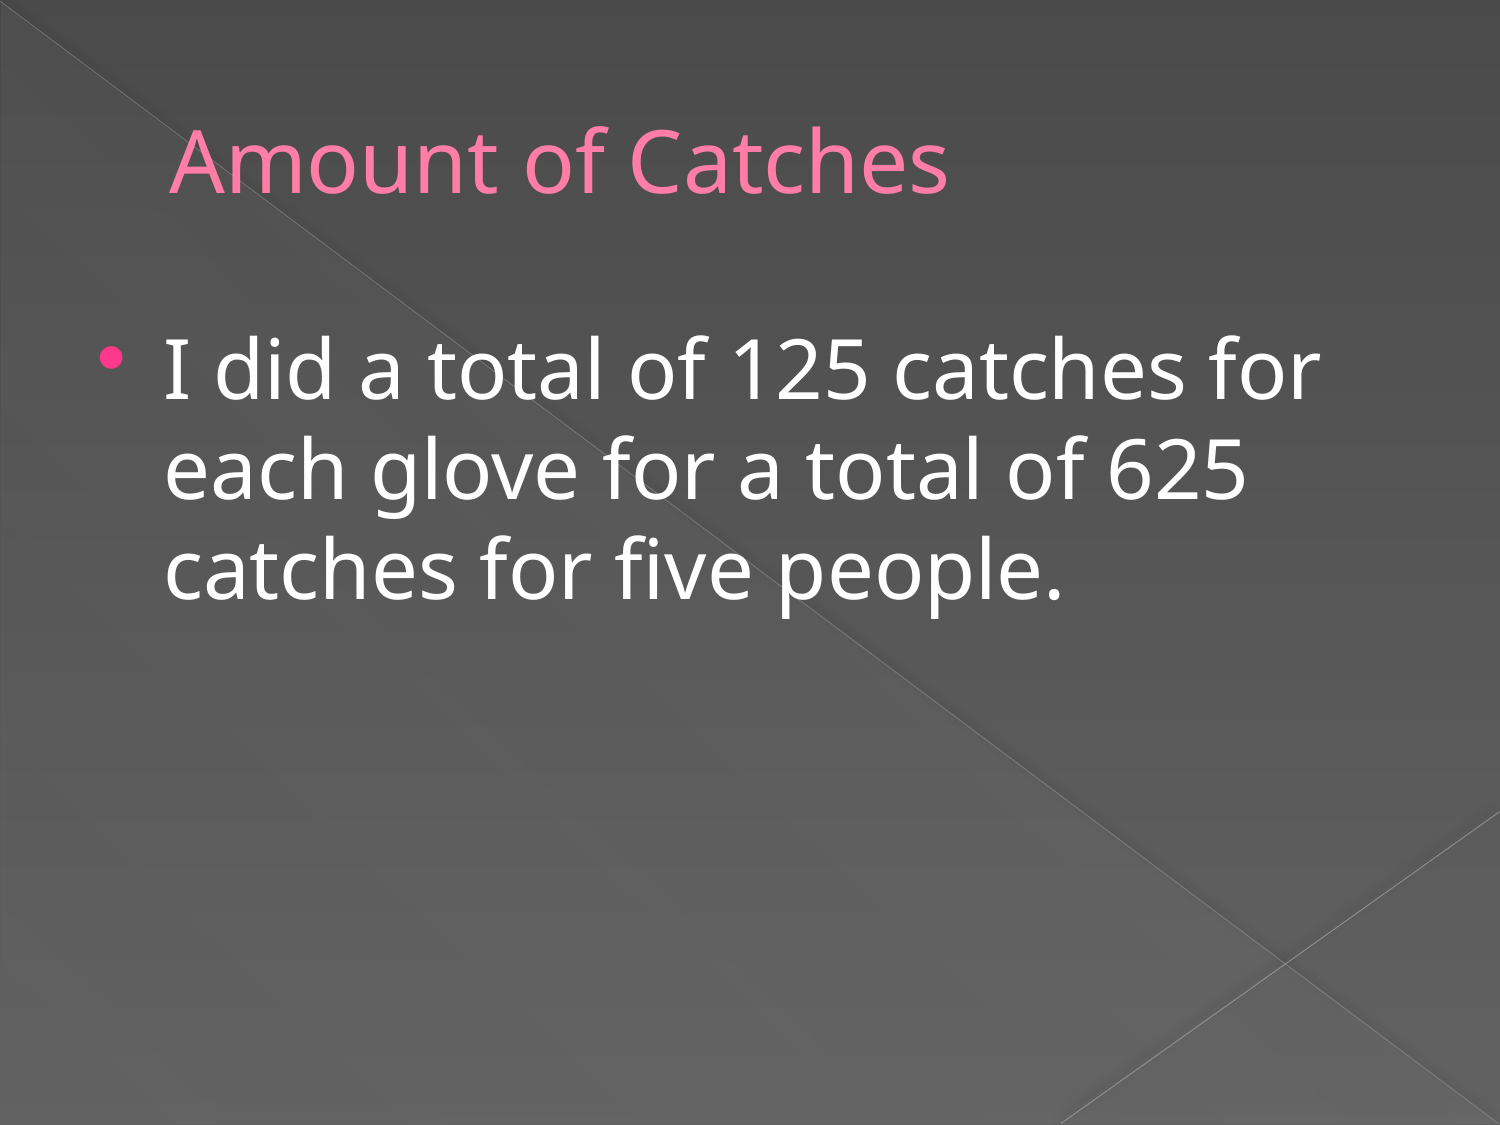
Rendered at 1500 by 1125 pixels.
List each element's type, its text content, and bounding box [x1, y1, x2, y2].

list I did a total of 125 catches for each glove for a total of 625 catches for five people. [75, 308, 1425, 1059]
title Amount of Catches [75, 43, 1425, 274]
